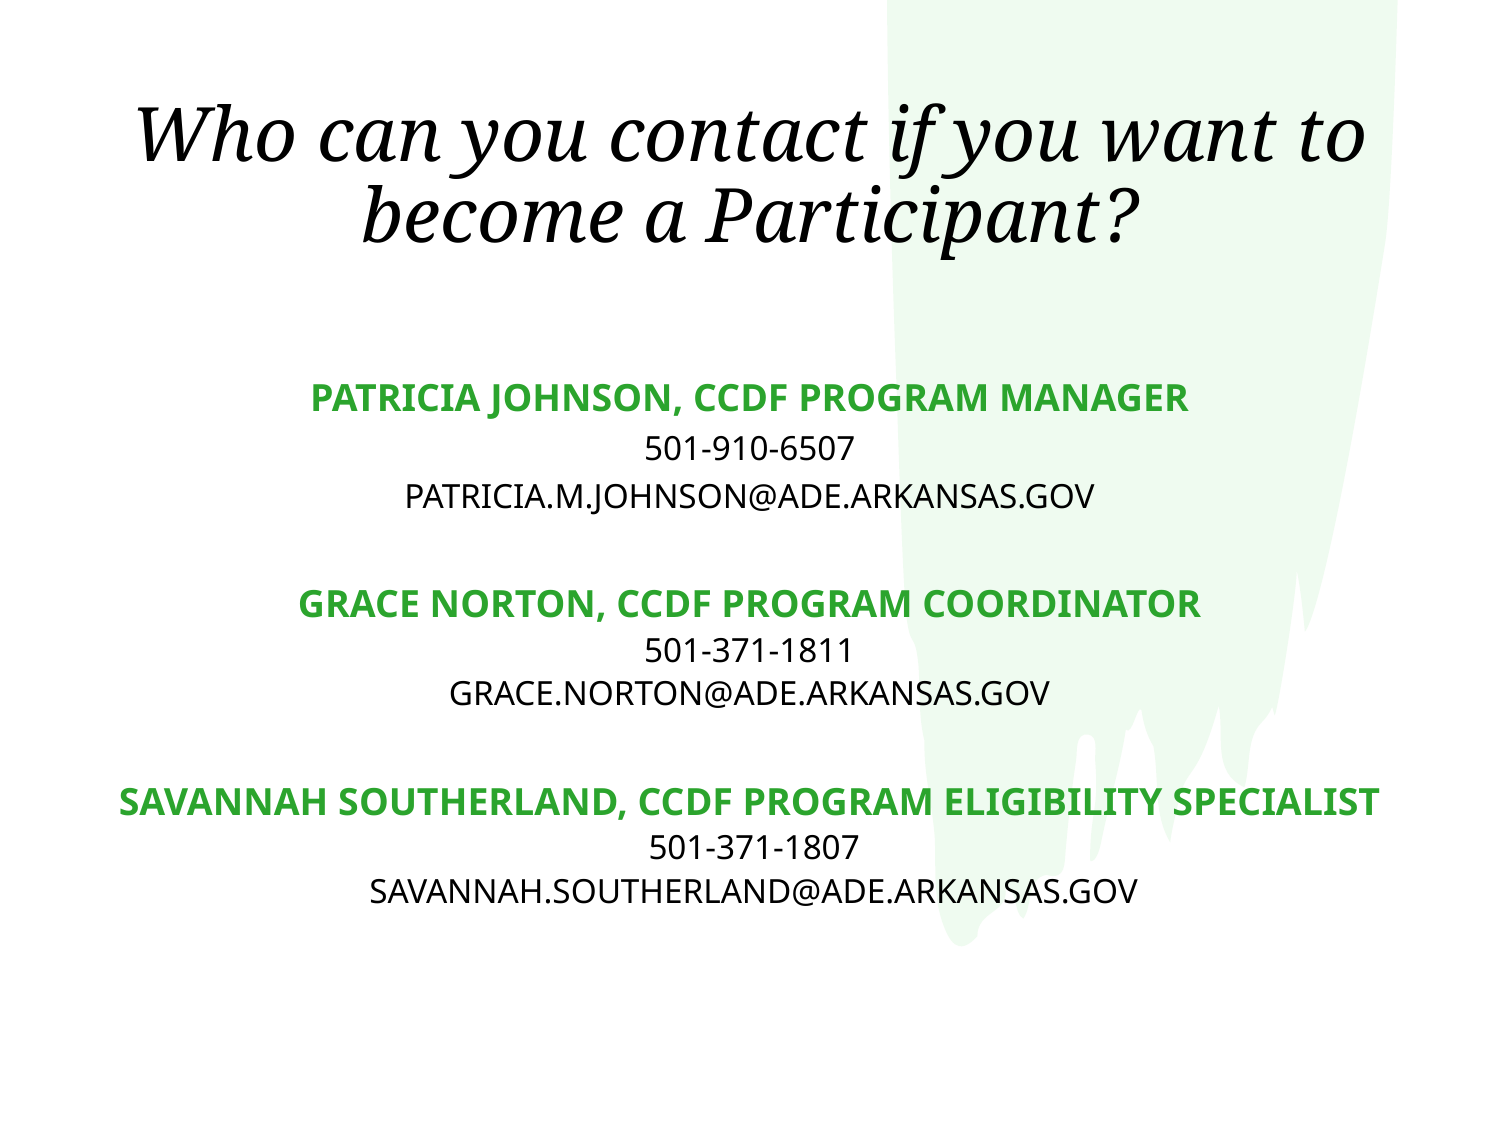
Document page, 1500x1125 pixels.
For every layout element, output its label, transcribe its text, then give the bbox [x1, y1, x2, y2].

list Patricia Johnson, CCDF Program Manager 501-910-6507 Patricia.M.Johnson@ade.Arkansas.gov Grace Norton, CCDF Program Coordinator 501-371-1811 Grace.Norton@ade.Arkansas.gov Savannah Southerland, CCDF Program Eligibility Specialist 501-371-1807 savannah.Southerland@ade.Arkansas.gov [9, 357, 1491, 1074]
title Who can you contact if you want to become a Participant? [99, 64, 1401, 267]
